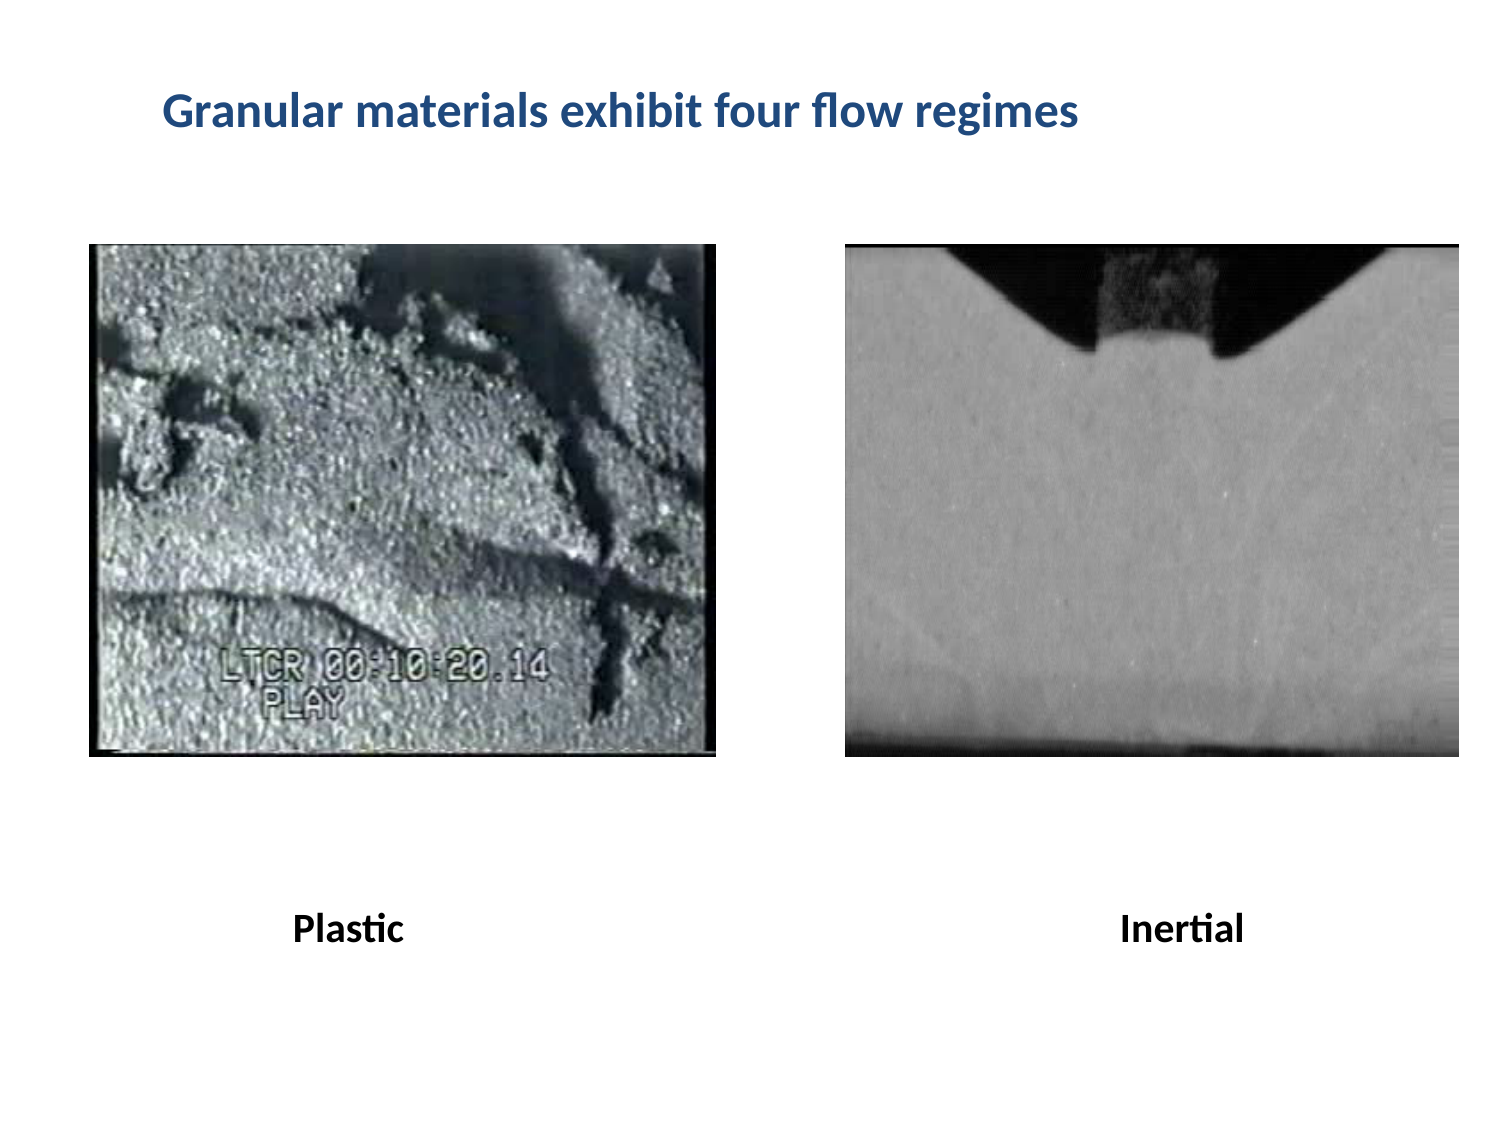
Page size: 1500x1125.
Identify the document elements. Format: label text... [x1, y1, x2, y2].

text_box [844, 243, 1460, 758]
text_box Inertial [1105, 893, 1260, 958]
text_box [88, 243, 717, 758]
text_box Granular materials exhibit four flow regimes [147, 69, 1412, 145]
text_box Plastic [278, 893, 420, 958]
